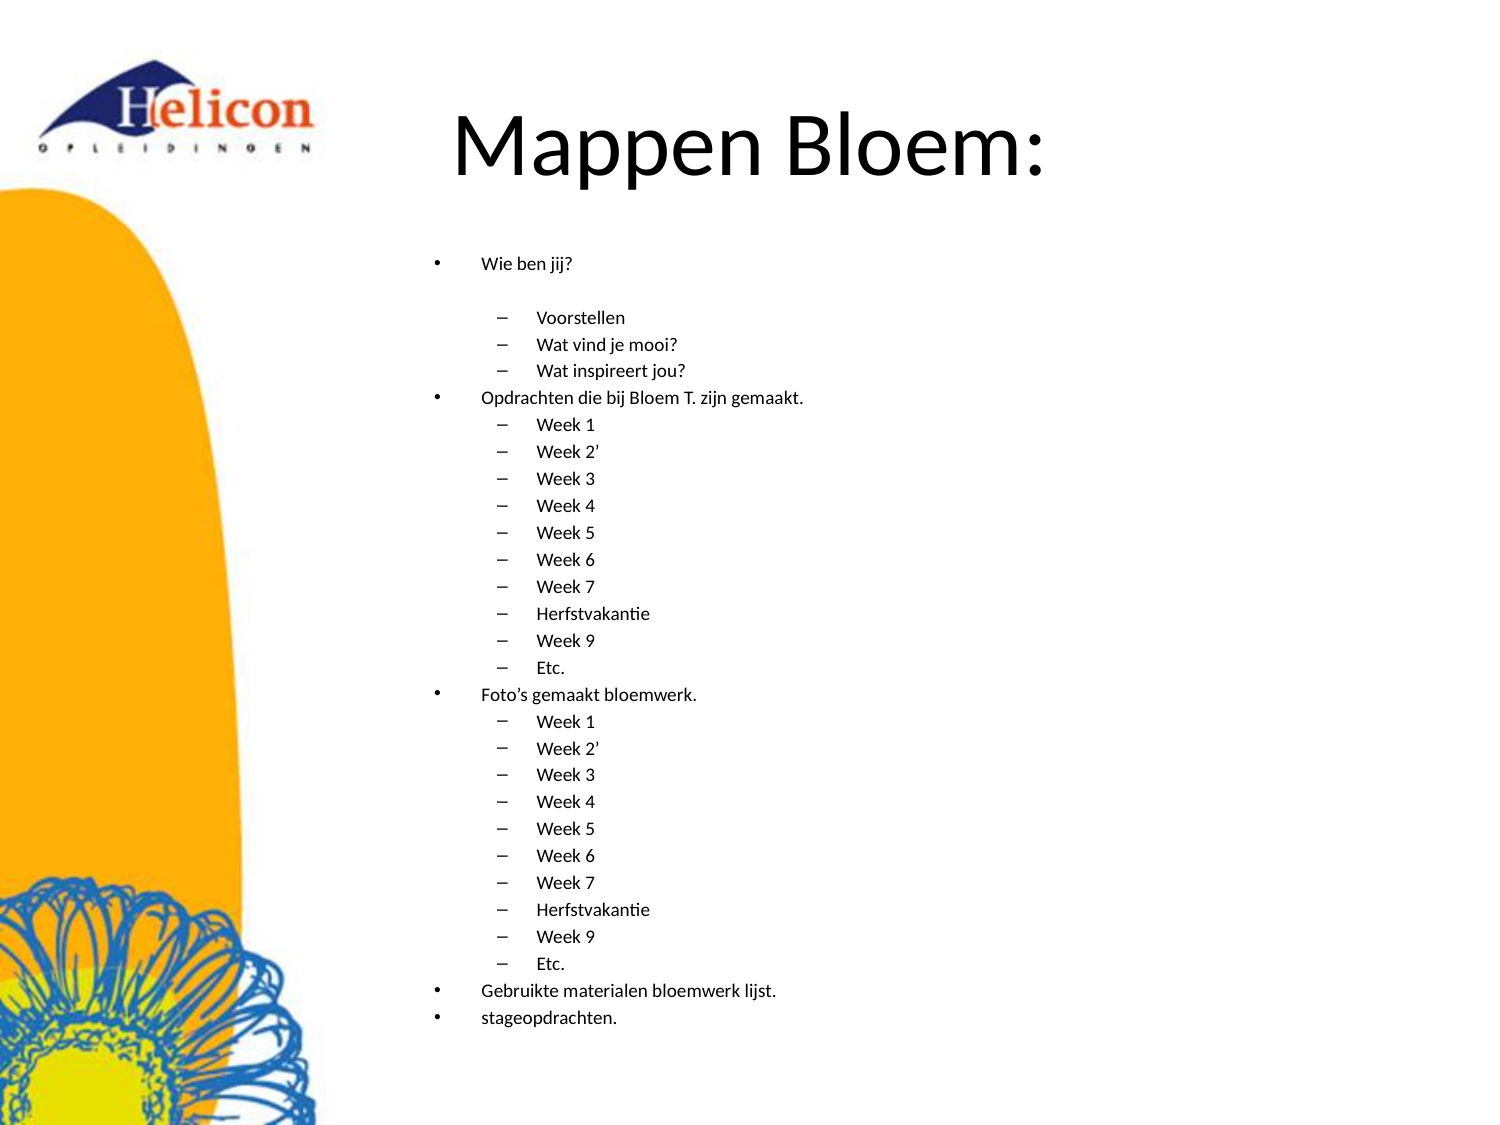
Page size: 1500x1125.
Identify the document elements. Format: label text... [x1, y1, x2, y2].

picture [0, 0, 1500, 1125]
title Mappen Bloem: [75, 45, 1425, 233]
list Wie ben jij? Voorstellen Wat vind je mooi? Wat inspireert jou? Opdrachten die bij Bloem T. zijn gemaakt. Week 1 Week 2’ Week 3 Week 4 Week 5 Week 6 Week 7 Herfstvakantie Week 9 Etc. Foto’s gemaakt bloemwerk. Week 1 Week 2’ Week 3 Week 4 Week 5 Week 6 Week 7 Herfstvakantie Week 9 Etc. Gebruikte materialen bloemwerk lijst. stageopdrachten. [419, 243, 1388, 1071]
